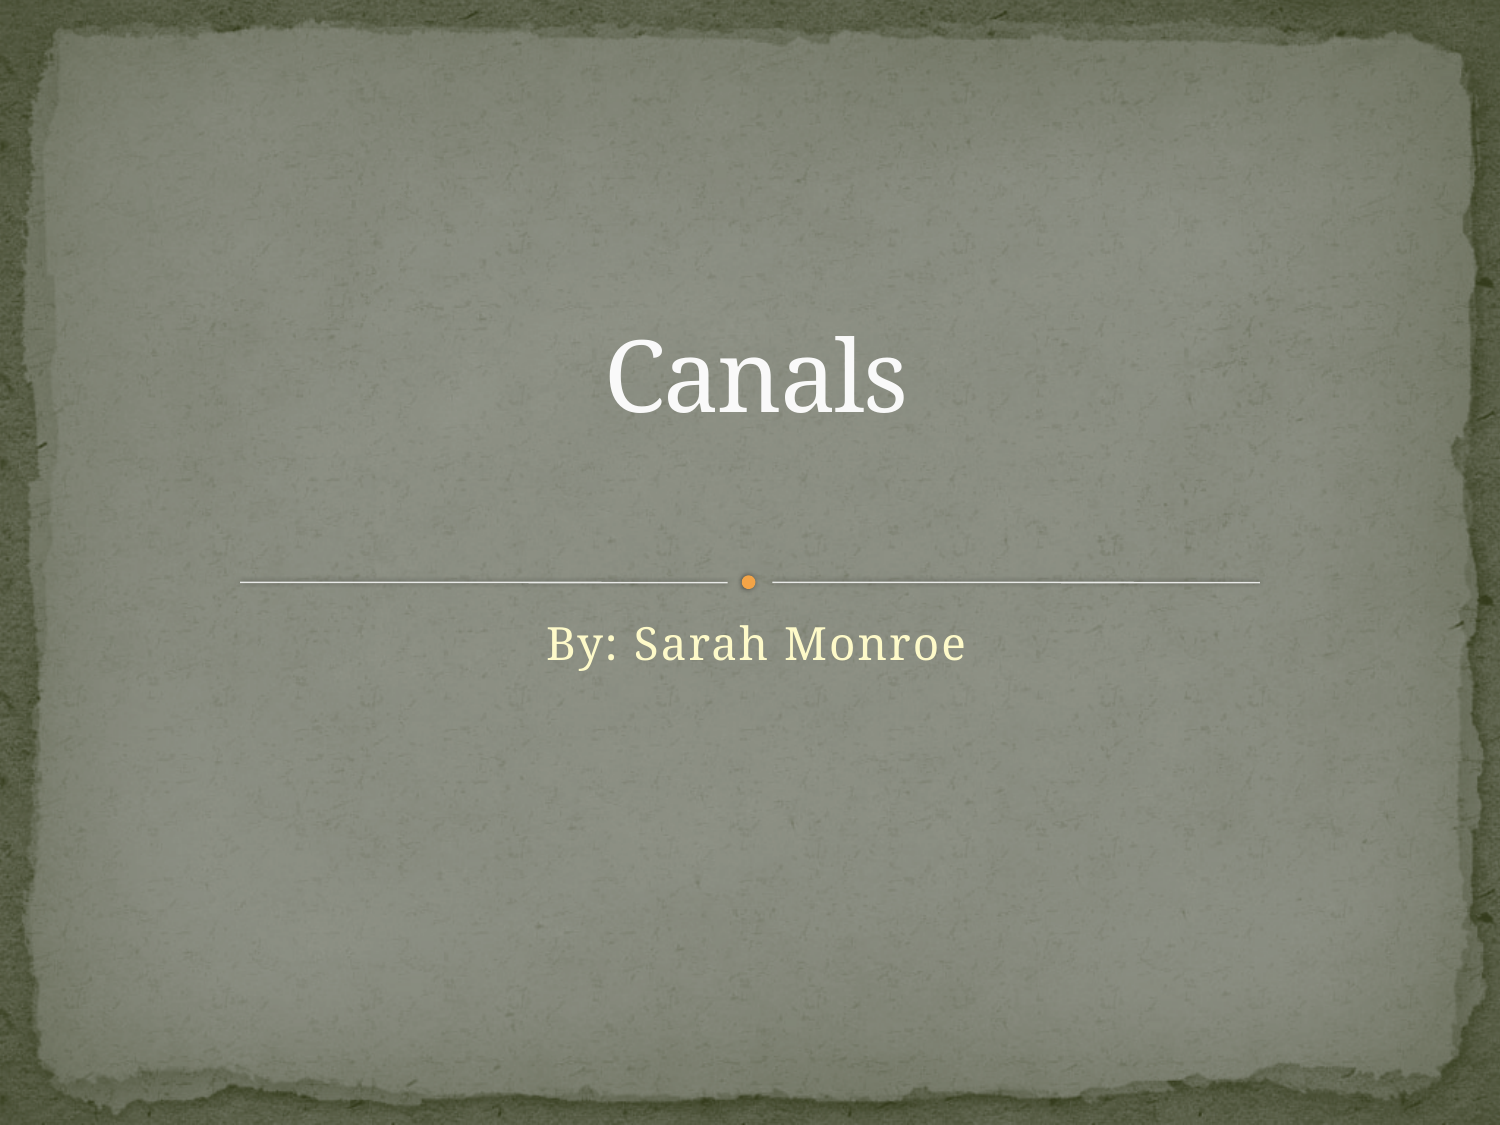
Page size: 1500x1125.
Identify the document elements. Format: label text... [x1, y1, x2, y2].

title Canals [74, 235, 1438, 561]
subtitle By: Sarah Monroe [75, 606, 1438, 795]
